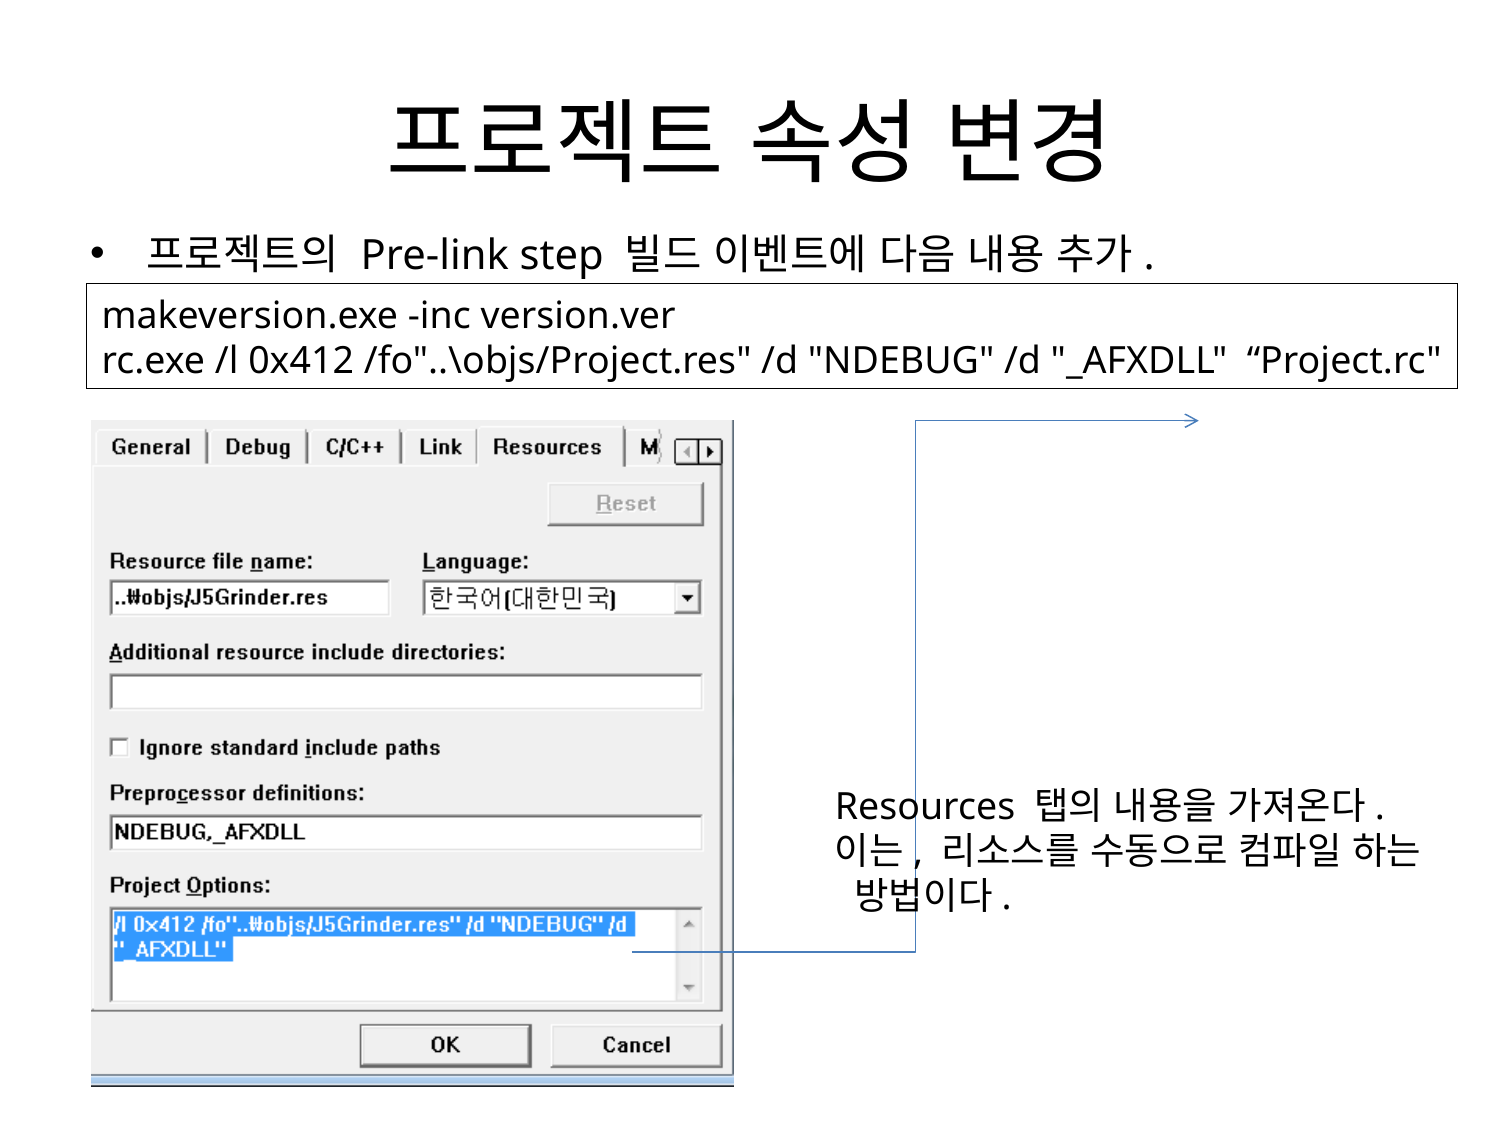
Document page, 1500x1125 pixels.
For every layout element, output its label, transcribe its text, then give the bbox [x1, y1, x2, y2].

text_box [631, 420, 1200, 953]
picture [90, 420, 734, 1087]
text_box Resources 탭의 내용을 가져온다. 이는, 리소스를 수동으로 컴파일 하는 방법이다. [1204, 775, 1437, 925]
text_box makeversion.exe -inc version.ver rc.exe /l 0x412 /fo"..\objs/Project.res" /d "NDEBUG" /d "_AFXDLL" “Project.rc" [86, 283, 1458, 389]
list 프로젝트의 Pre-link step 빌드 이벤트에 다음 내용 추가. [75, 219, 1425, 963]
title 프로젝트 속성 변경 [75, 45, 1425, 219]
